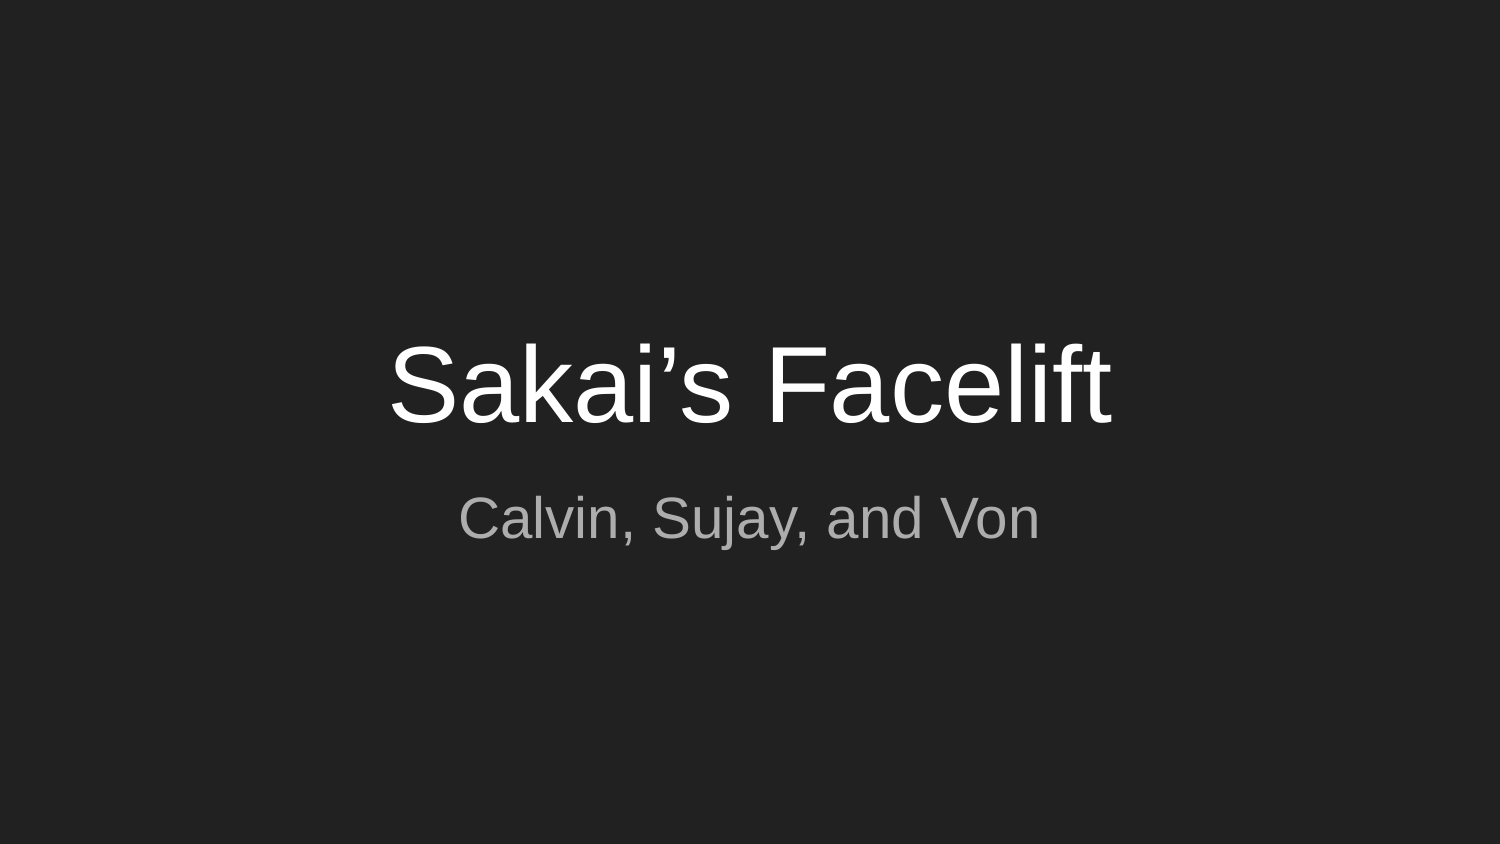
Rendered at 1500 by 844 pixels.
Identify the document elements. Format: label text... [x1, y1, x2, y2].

title Sakai’s Facelift [51, 122, 1449, 459]
subtitle Calvin, Sujay, and Von [51, 464, 1449, 595]
